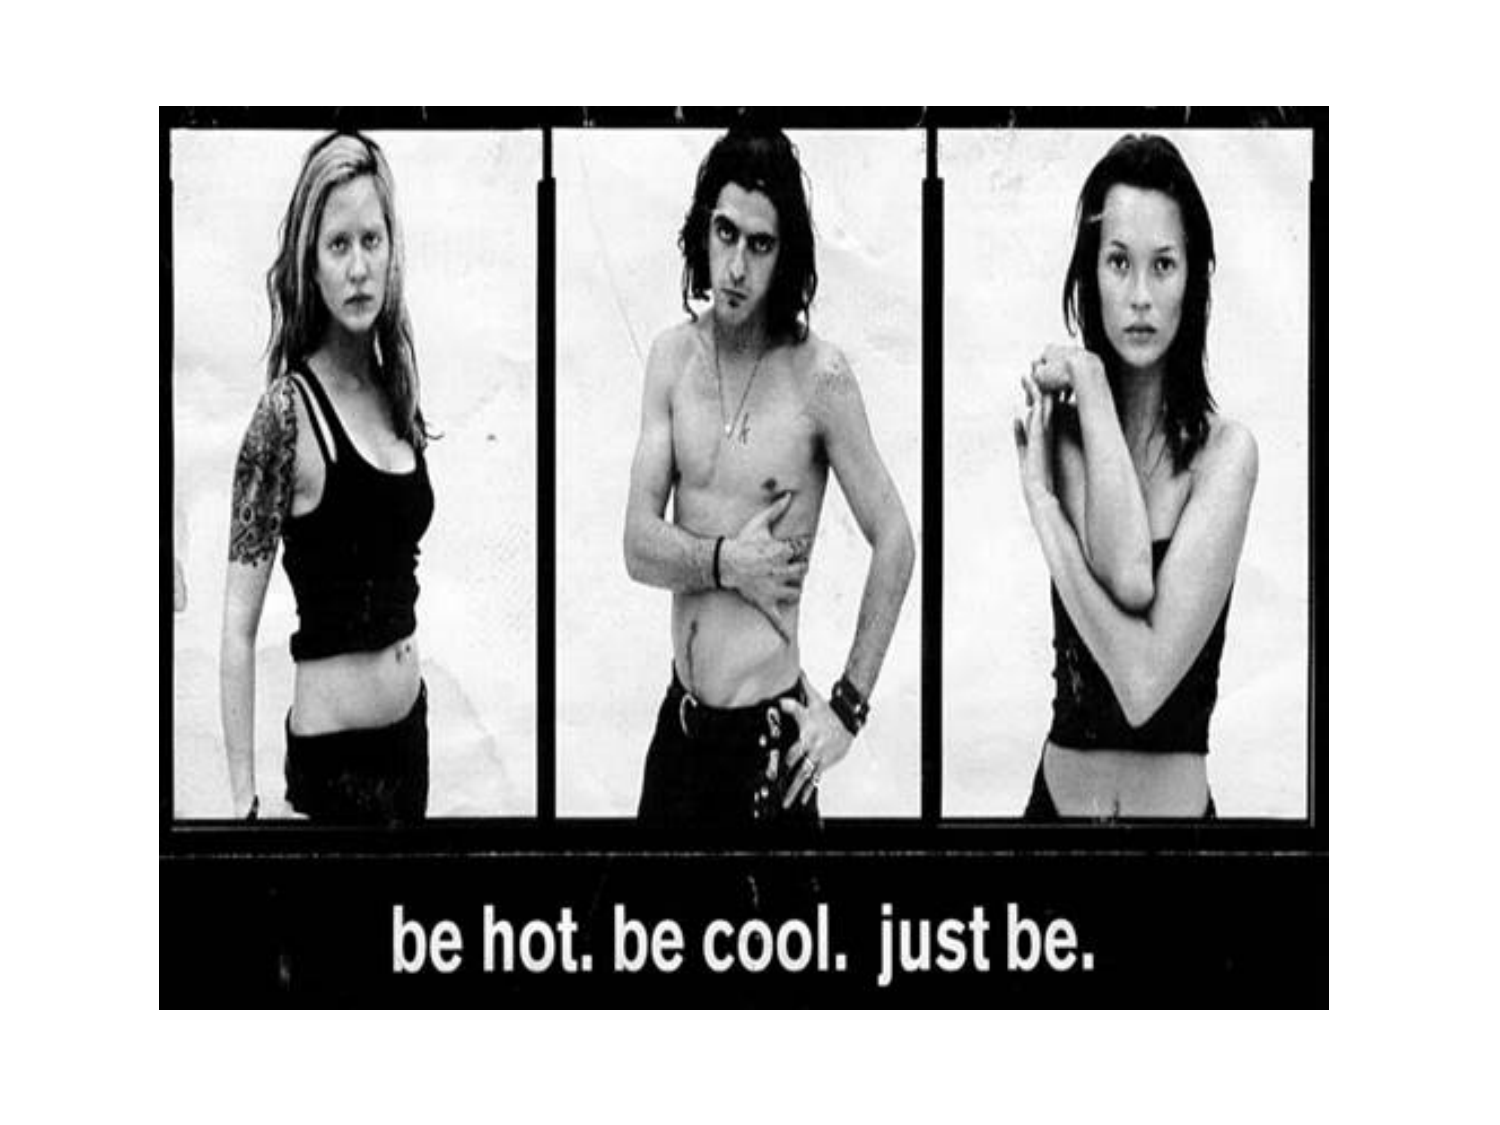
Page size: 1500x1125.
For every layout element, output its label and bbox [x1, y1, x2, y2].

picture [159, 106, 1330, 1010]
